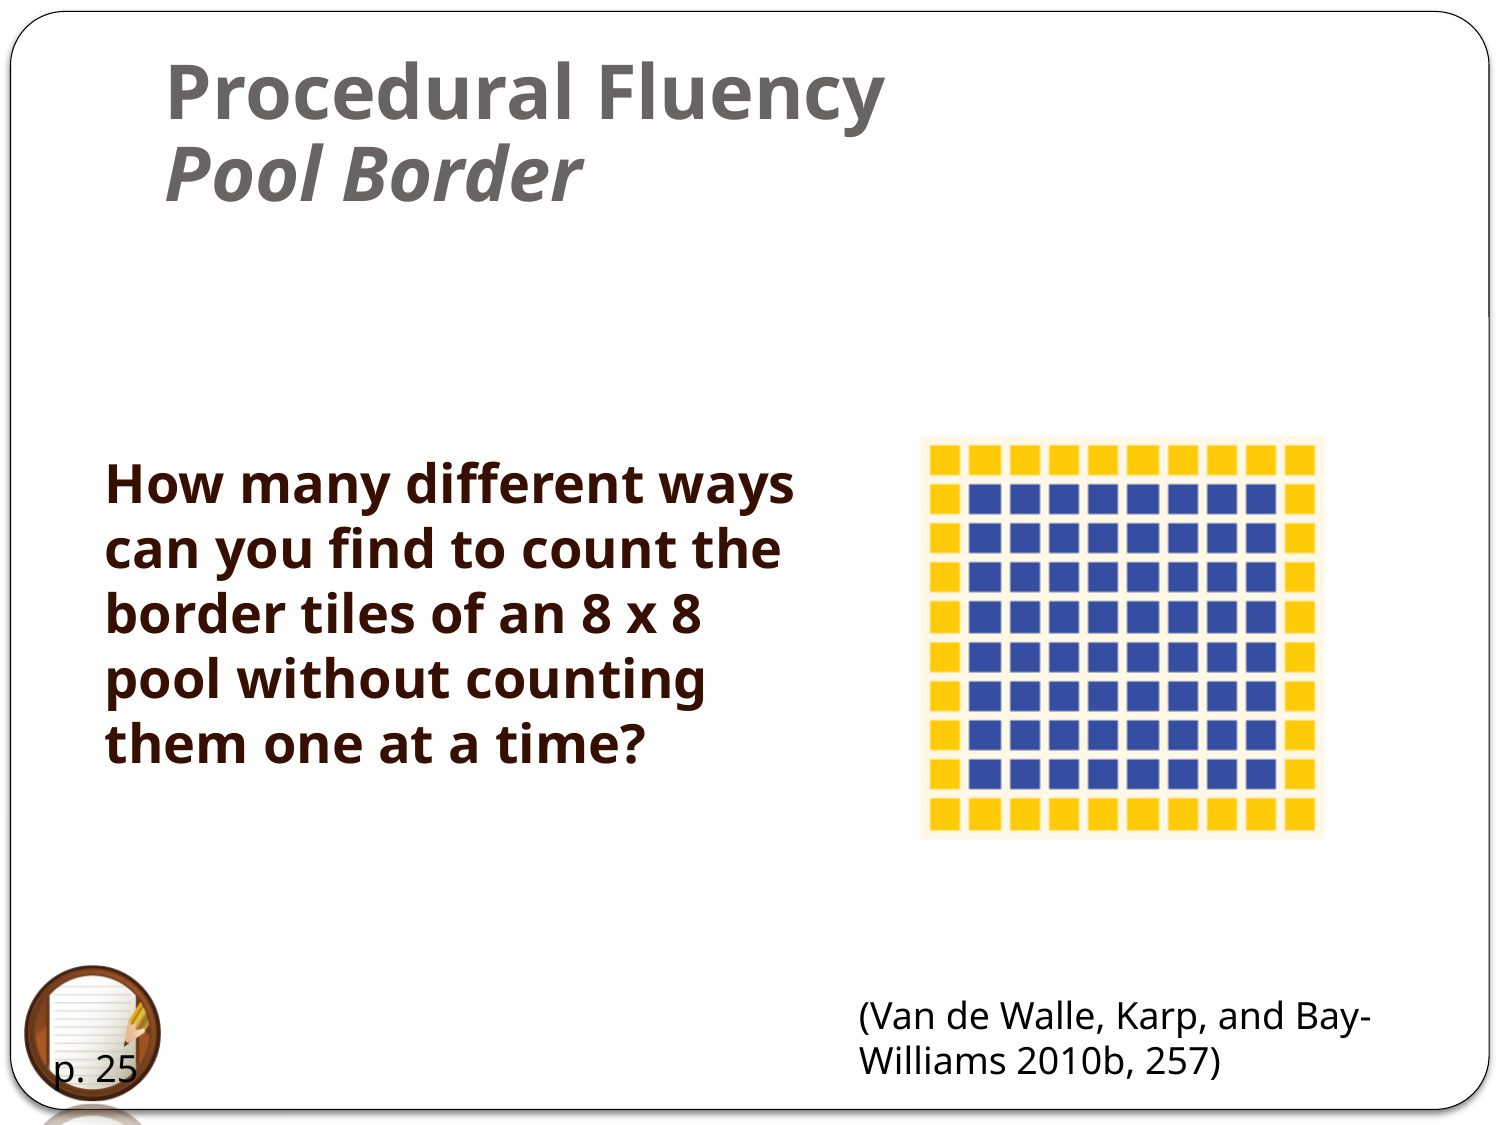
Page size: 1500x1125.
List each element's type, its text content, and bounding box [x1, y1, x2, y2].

text_box (Van de Walle, Karp, and Bay-Williams 2010b, 257) [844, 985, 1465, 1090]
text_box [20, 959, 166, 1125]
picture [891, 420, 1338, 850]
title Procedural Fluency Pool Border [150, 45, 1425, 233]
list How many different ways can you find to count the border tiles of an 8 x 8 pool without counting them one at a time? [89, 377, 848, 777]
